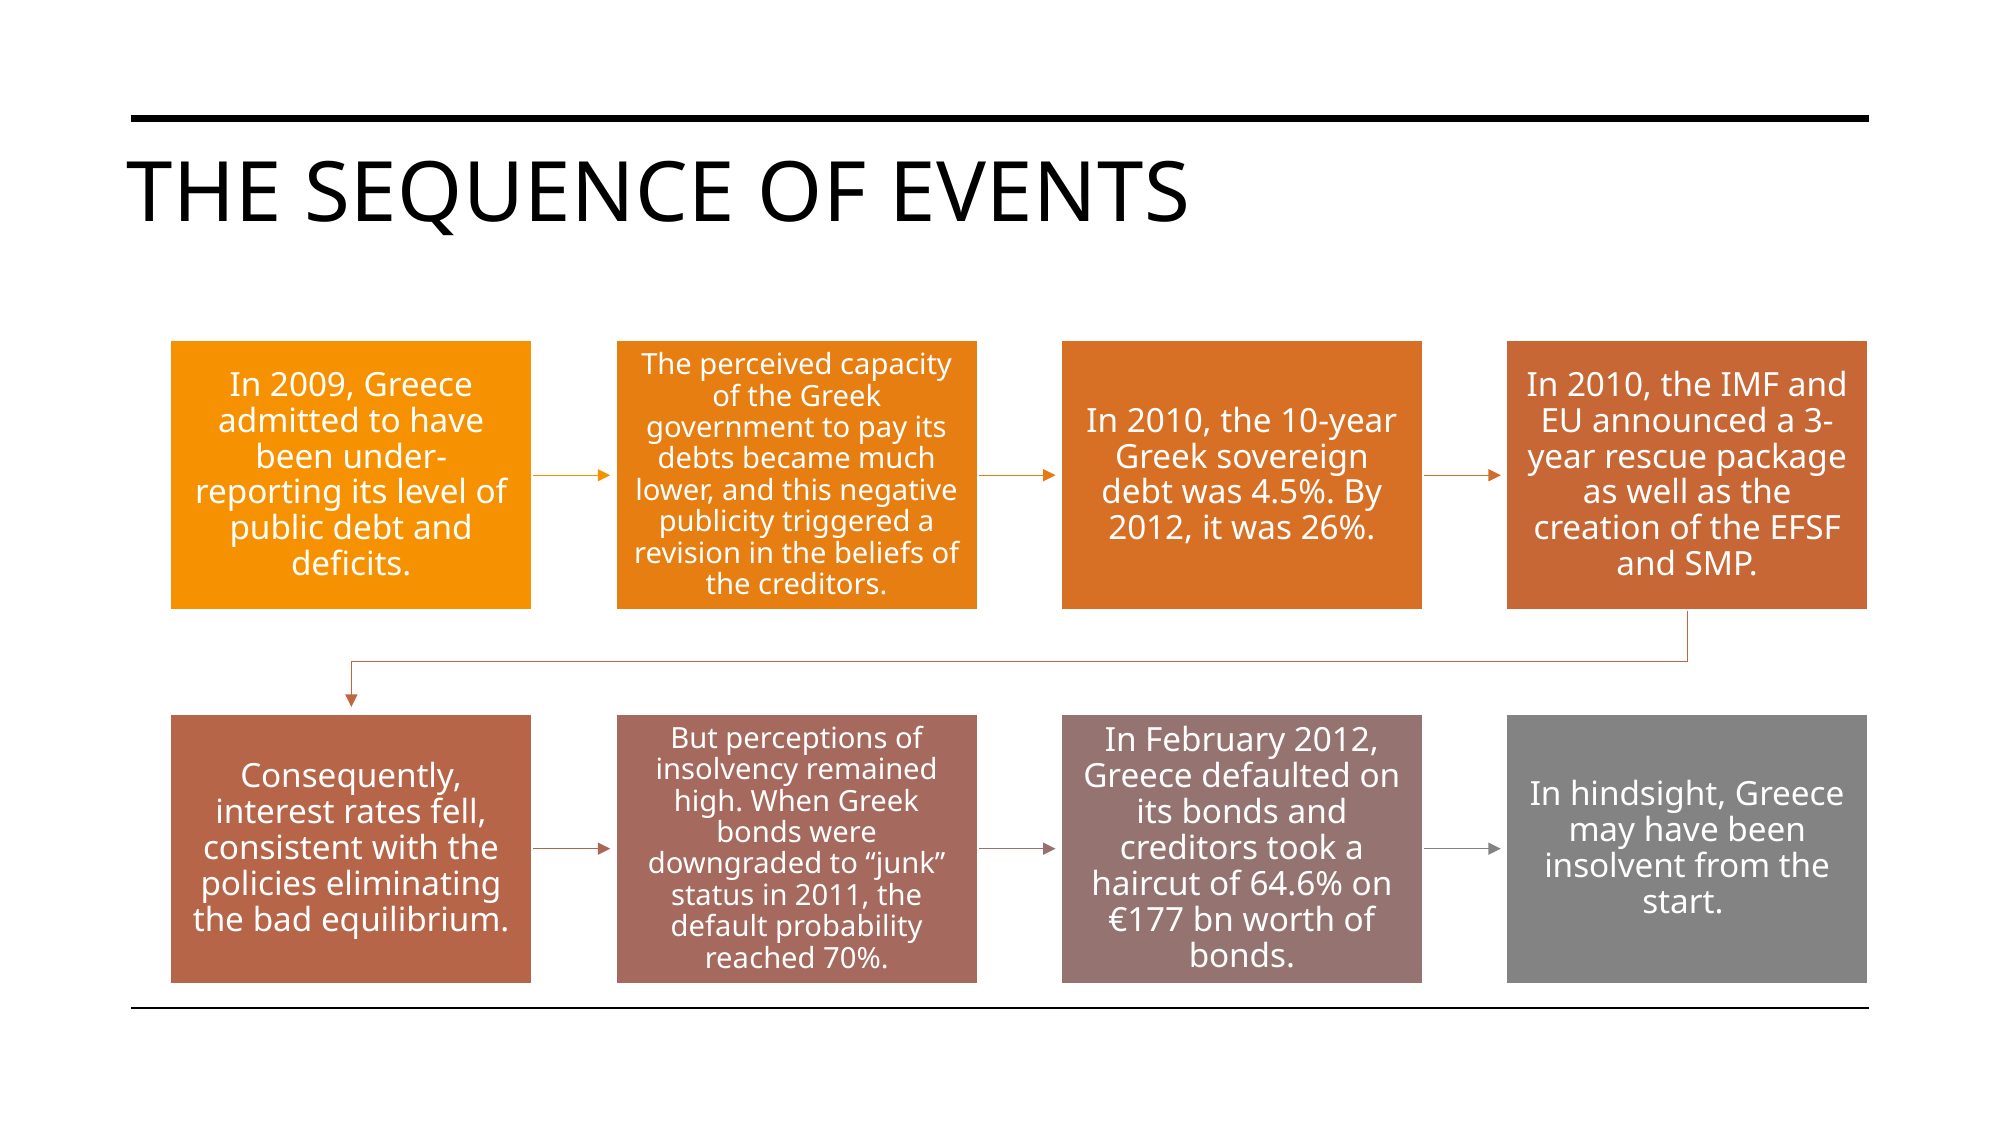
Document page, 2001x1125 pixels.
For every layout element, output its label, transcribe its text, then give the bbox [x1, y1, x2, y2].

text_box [170, 340, 1869, 984]
title THE SEQUENCE OF EVENTS [111, 128, 1338, 250]
